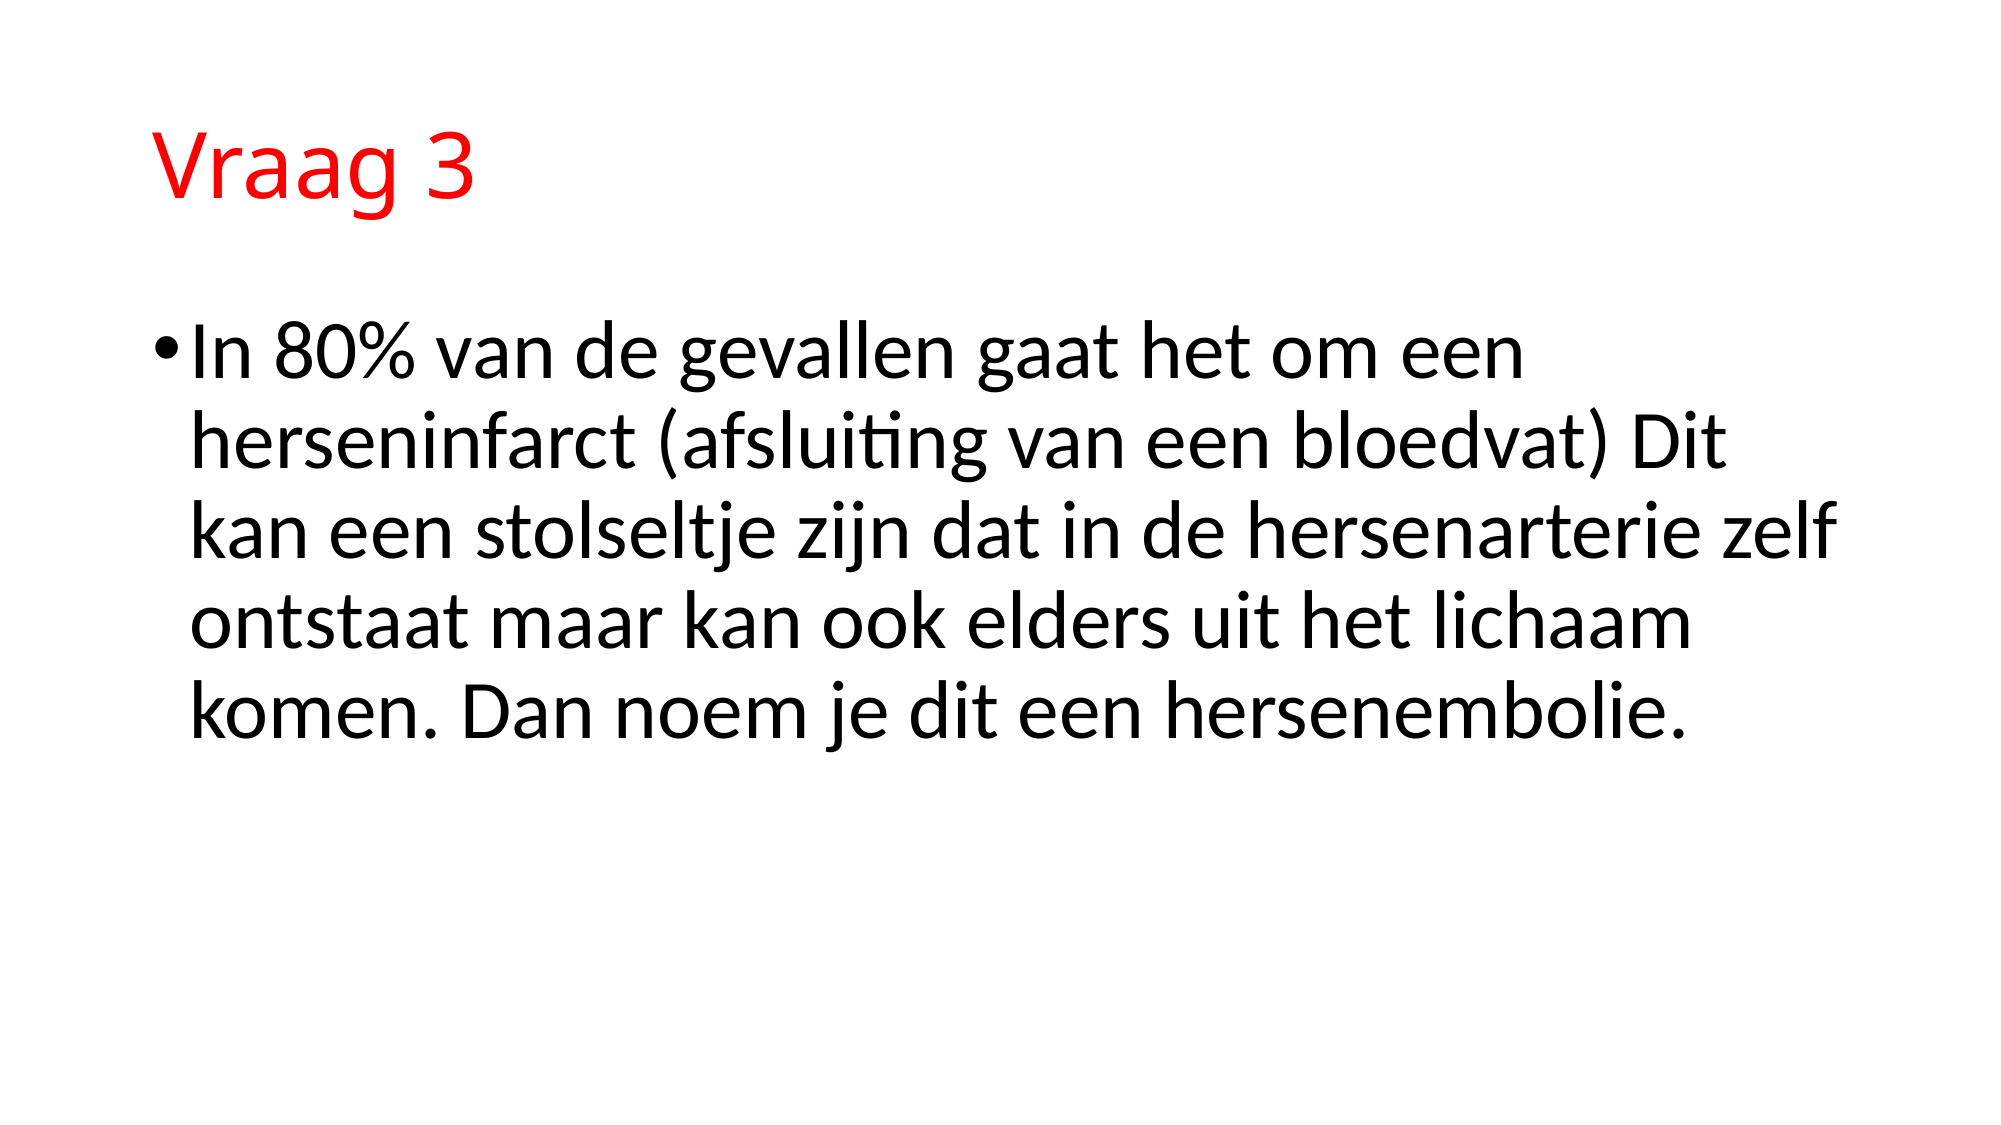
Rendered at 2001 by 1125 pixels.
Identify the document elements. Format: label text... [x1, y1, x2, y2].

list In 80% van de gevallen gaat het om een herseninfarct (afsluiting van een bloedvat) Dit kan een stolseltje zijn dat in de hersenarterie zelf ontstaat maar kan ook elders uit het lichaam komen. Dan noem je dit een hersenembolie. [137, 299, 1863, 1014]
title Vraag 3 [137, 59, 1863, 278]
